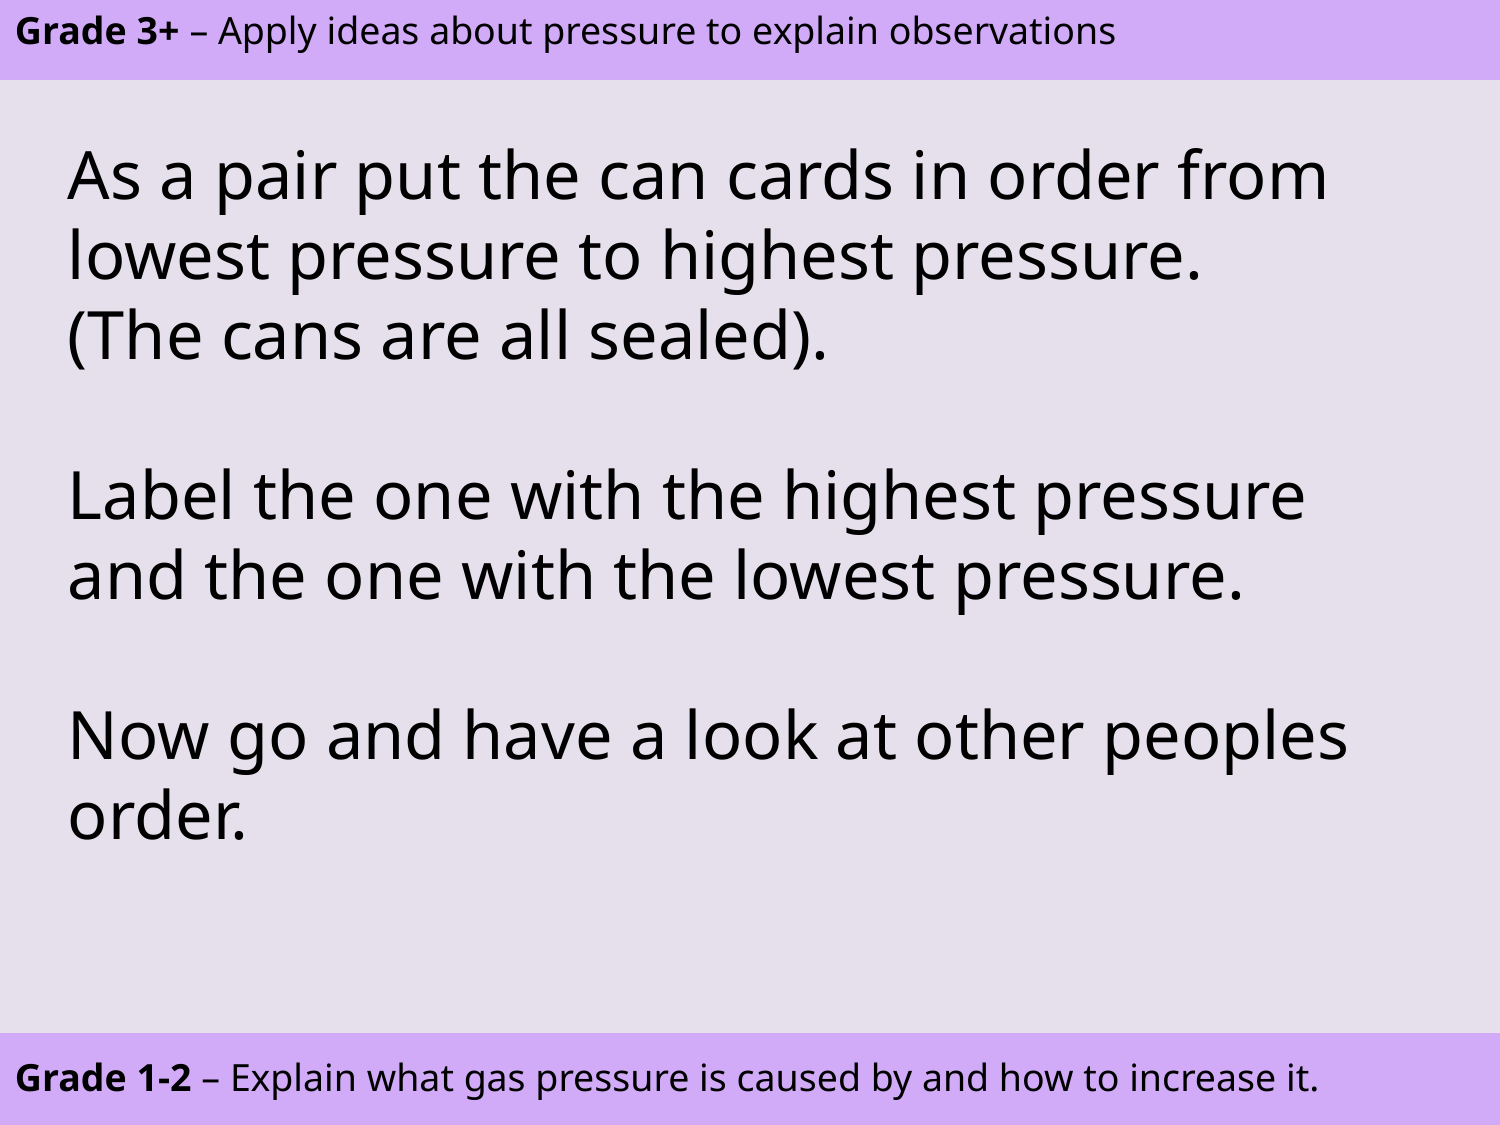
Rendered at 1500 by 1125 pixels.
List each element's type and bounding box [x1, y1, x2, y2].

text_box [0, 0, 1500, 1125]
